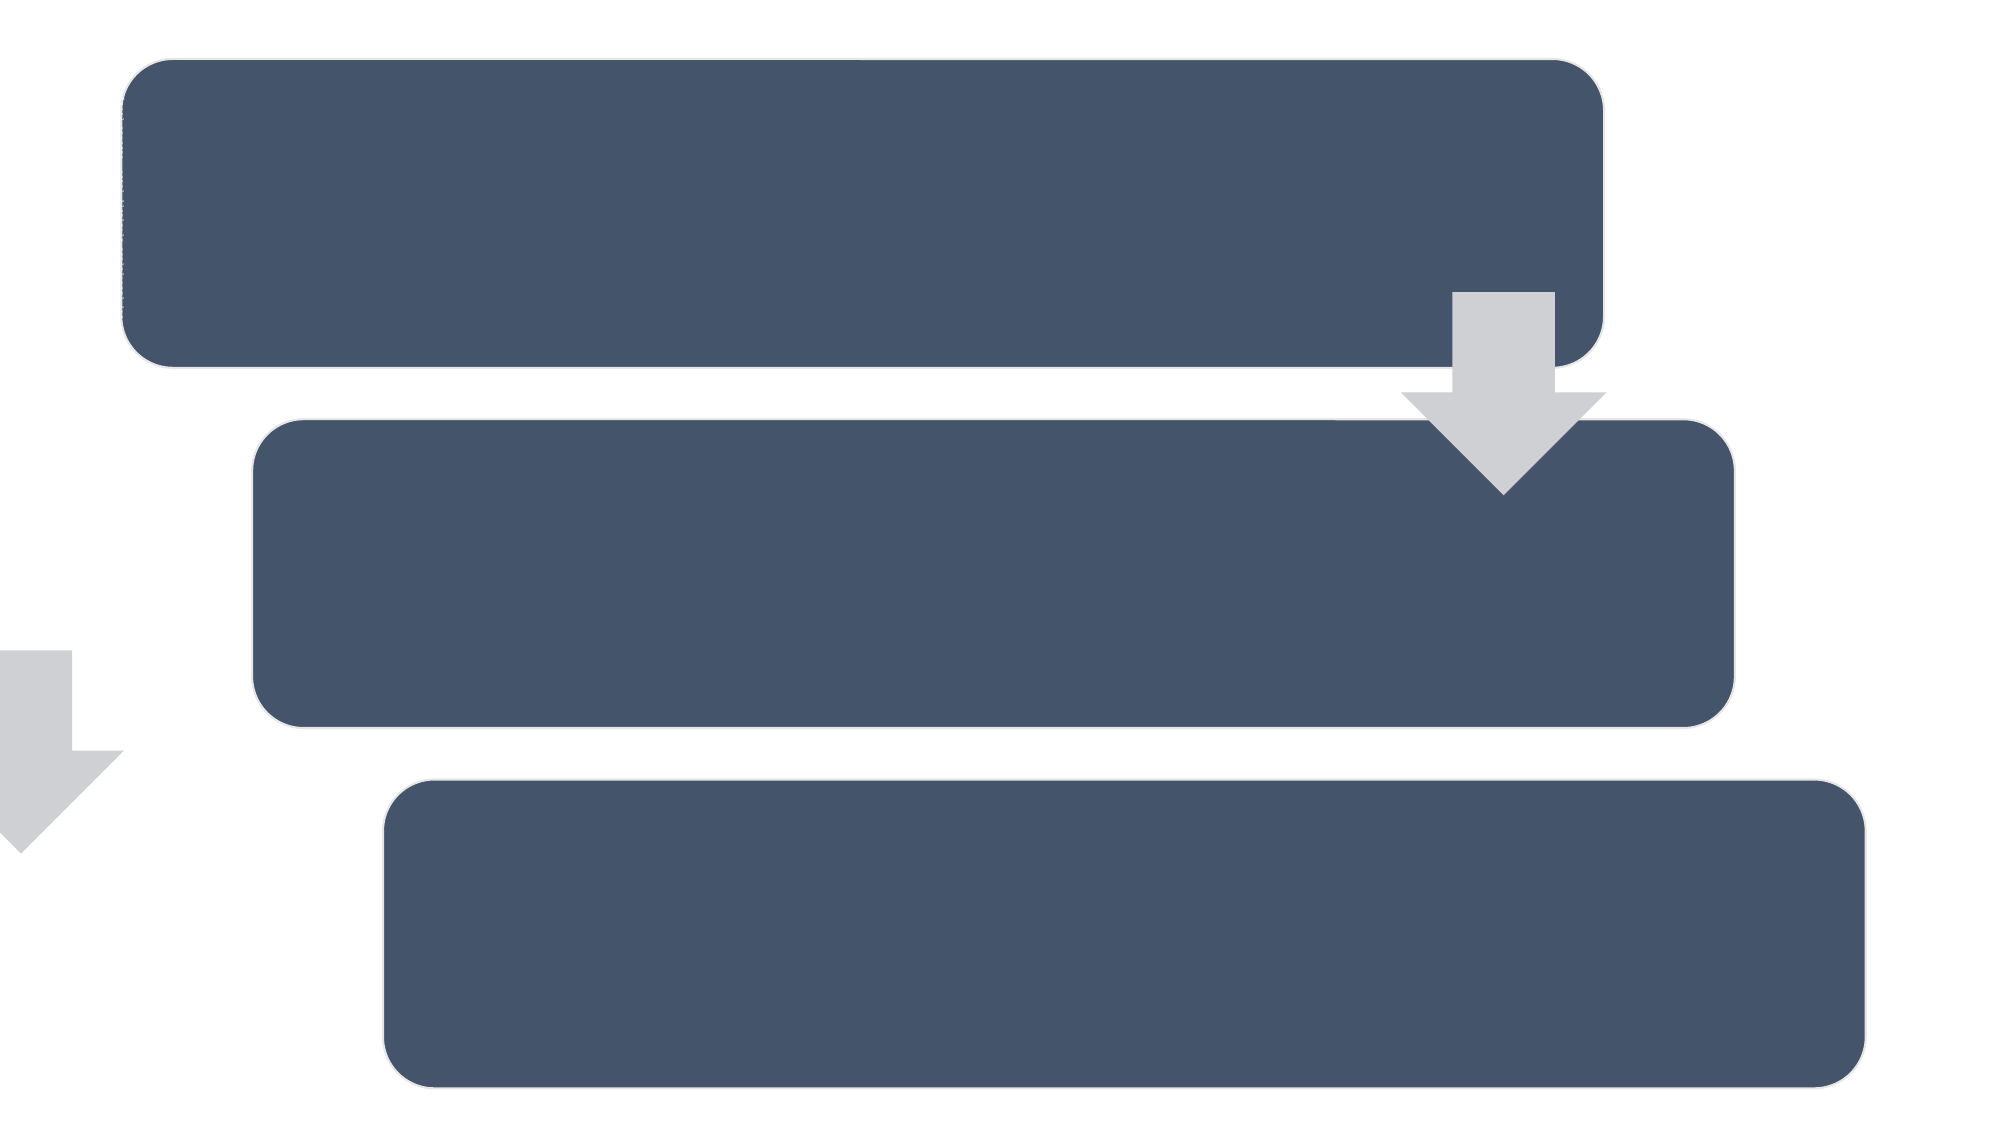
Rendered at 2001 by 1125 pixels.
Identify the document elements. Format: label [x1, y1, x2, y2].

list [121, 58, 1866, 1089]
